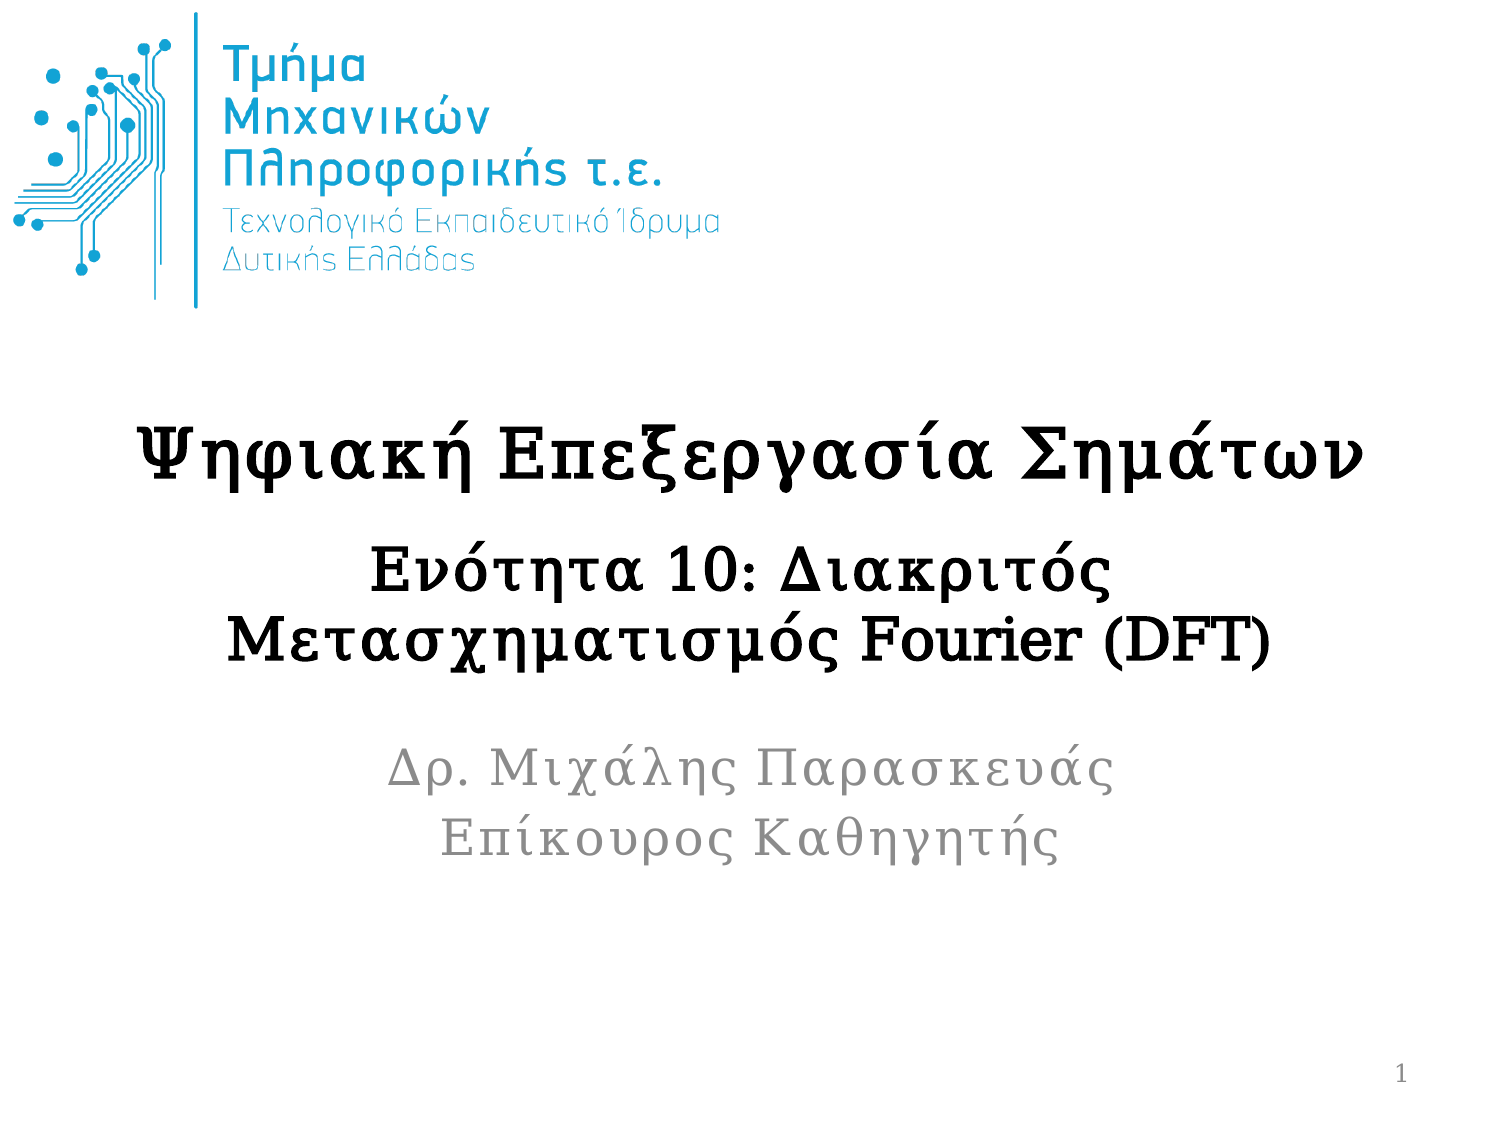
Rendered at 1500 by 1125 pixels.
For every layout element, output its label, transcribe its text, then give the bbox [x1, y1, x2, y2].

title Ψηφιακή Επεξεργασία Σημάτων [112, 361, 1388, 510]
slide_number 1 [1074, 1042, 1425, 1103]
text_box Ενότητα 10: Διακριτός Μετασχηματισμός Fourier (DFT) [112, 510, 1388, 693]
subtitle Δρ. Μιχάλης Παρασκευάς Επίκουρος Καθηγητής [225, 727, 1275, 941]
picture [5, 7, 739, 312]
